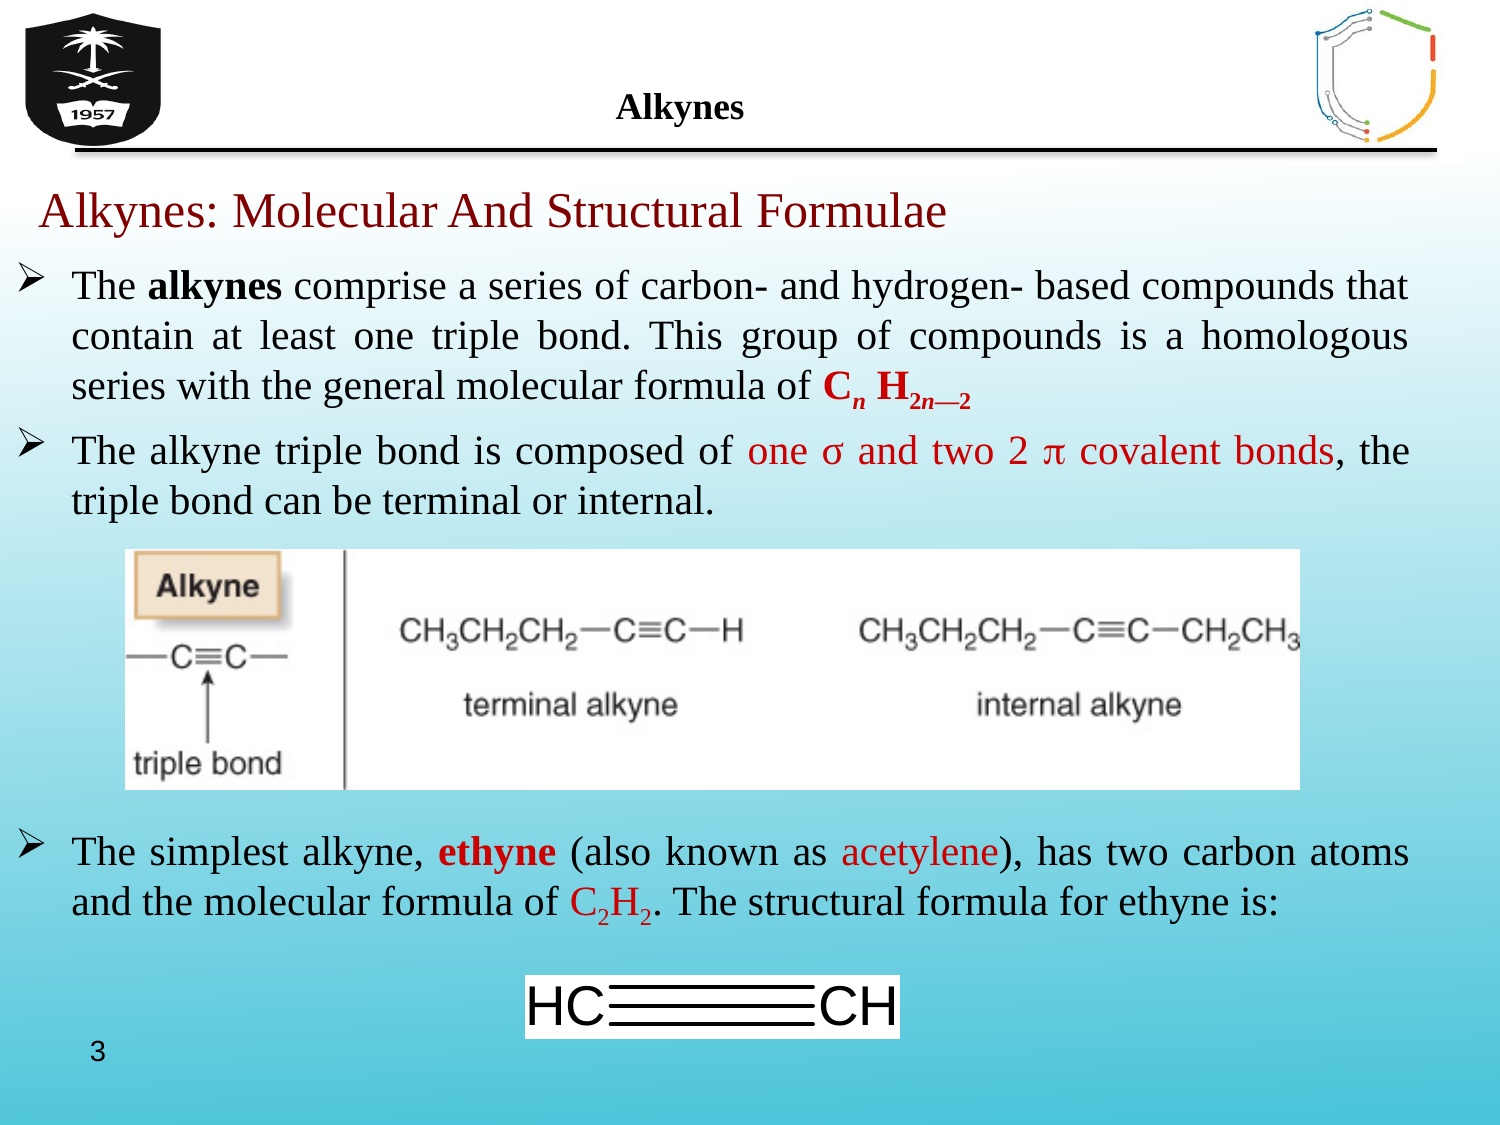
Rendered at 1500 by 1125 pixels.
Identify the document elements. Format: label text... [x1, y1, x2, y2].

title Alkynes: Molecular And Structural Formulae [0, 128, 1000, 249]
text_box Alkynes [600, 74, 760, 135]
picture [1287, 0, 1463, 165]
list The alkynes comprise a series of carbon- and hydrogen- based compounds that contain at least one triple bond. This group of compounds is a homologous series with the general molecular formula of Cn H2n—2 The alkyne triple bond is composed of one σ and two 2  covalent bonds, the triple bond can be terminal or internal. The simplest alkyne, ethyne (also known as acetylene), has two carbon atoms and the molecular formula of C2H2. The structural formula for ethyne is: [0, 249, 1425, 1088]
picture [124, 549, 1301, 791]
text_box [524, 974, 901, 1040]
picture [24, 12, 163, 151]
text_box 3 [75, 1024, 425, 1103]
